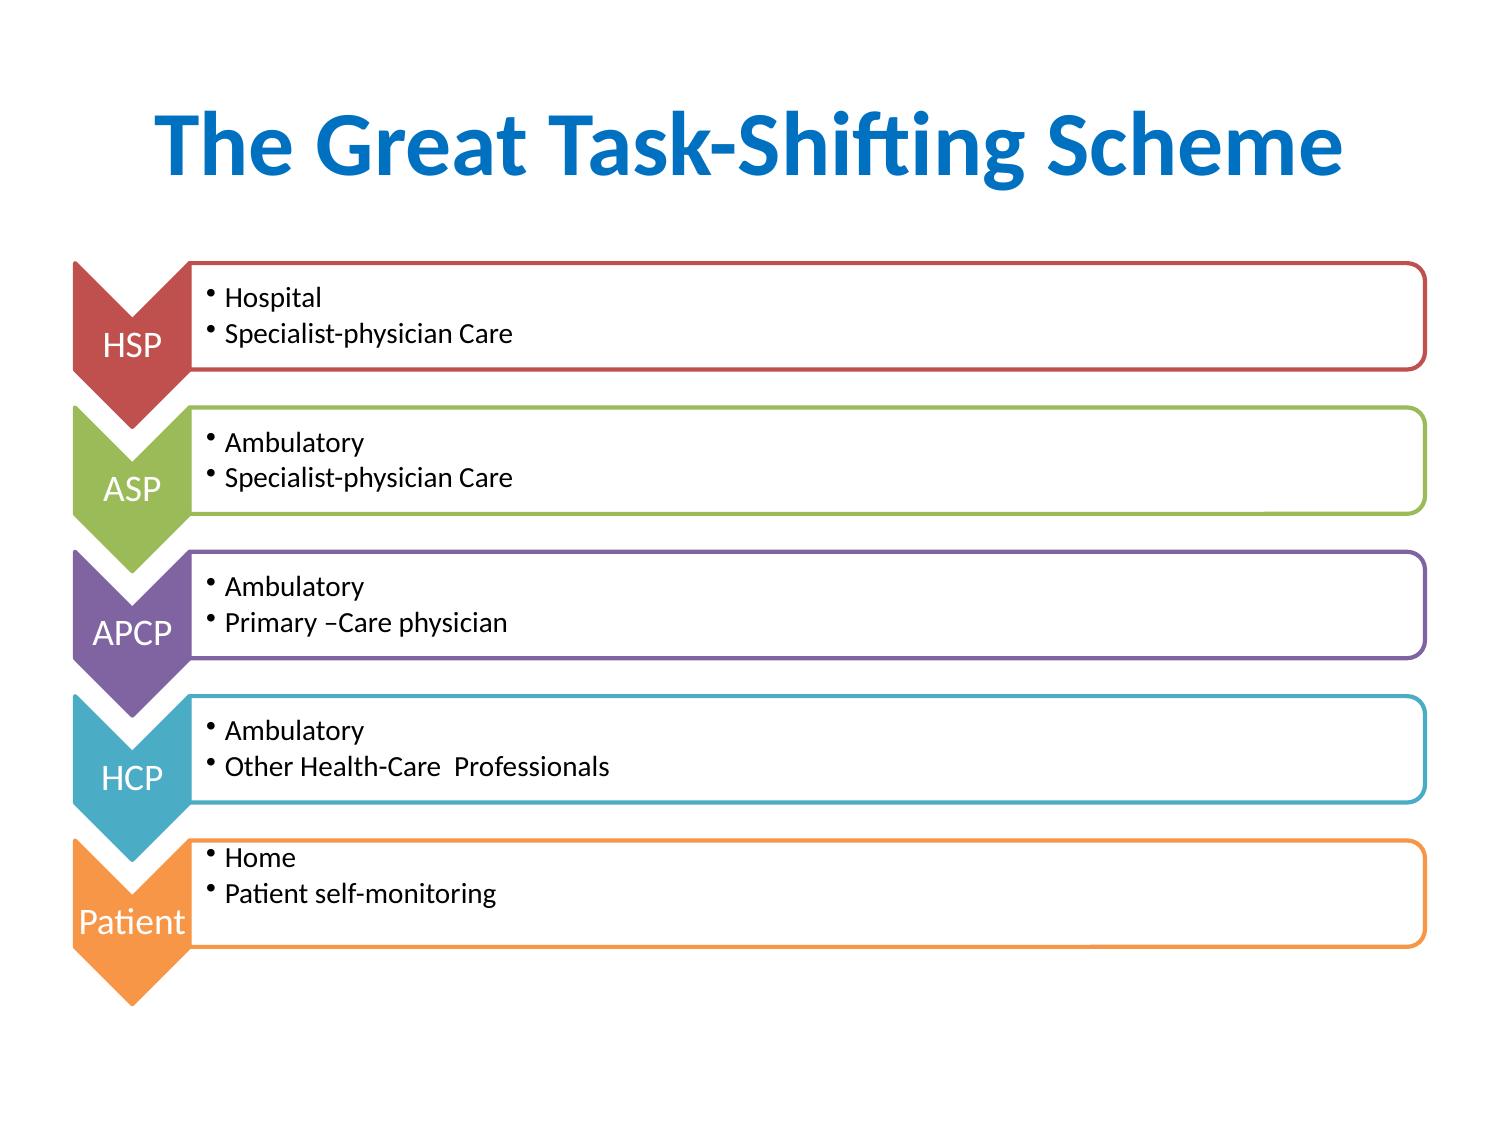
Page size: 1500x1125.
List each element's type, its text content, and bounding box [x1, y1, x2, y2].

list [74, 262, 1426, 1006]
title The Great Task-Shifting Scheme [75, 45, 1425, 233]
